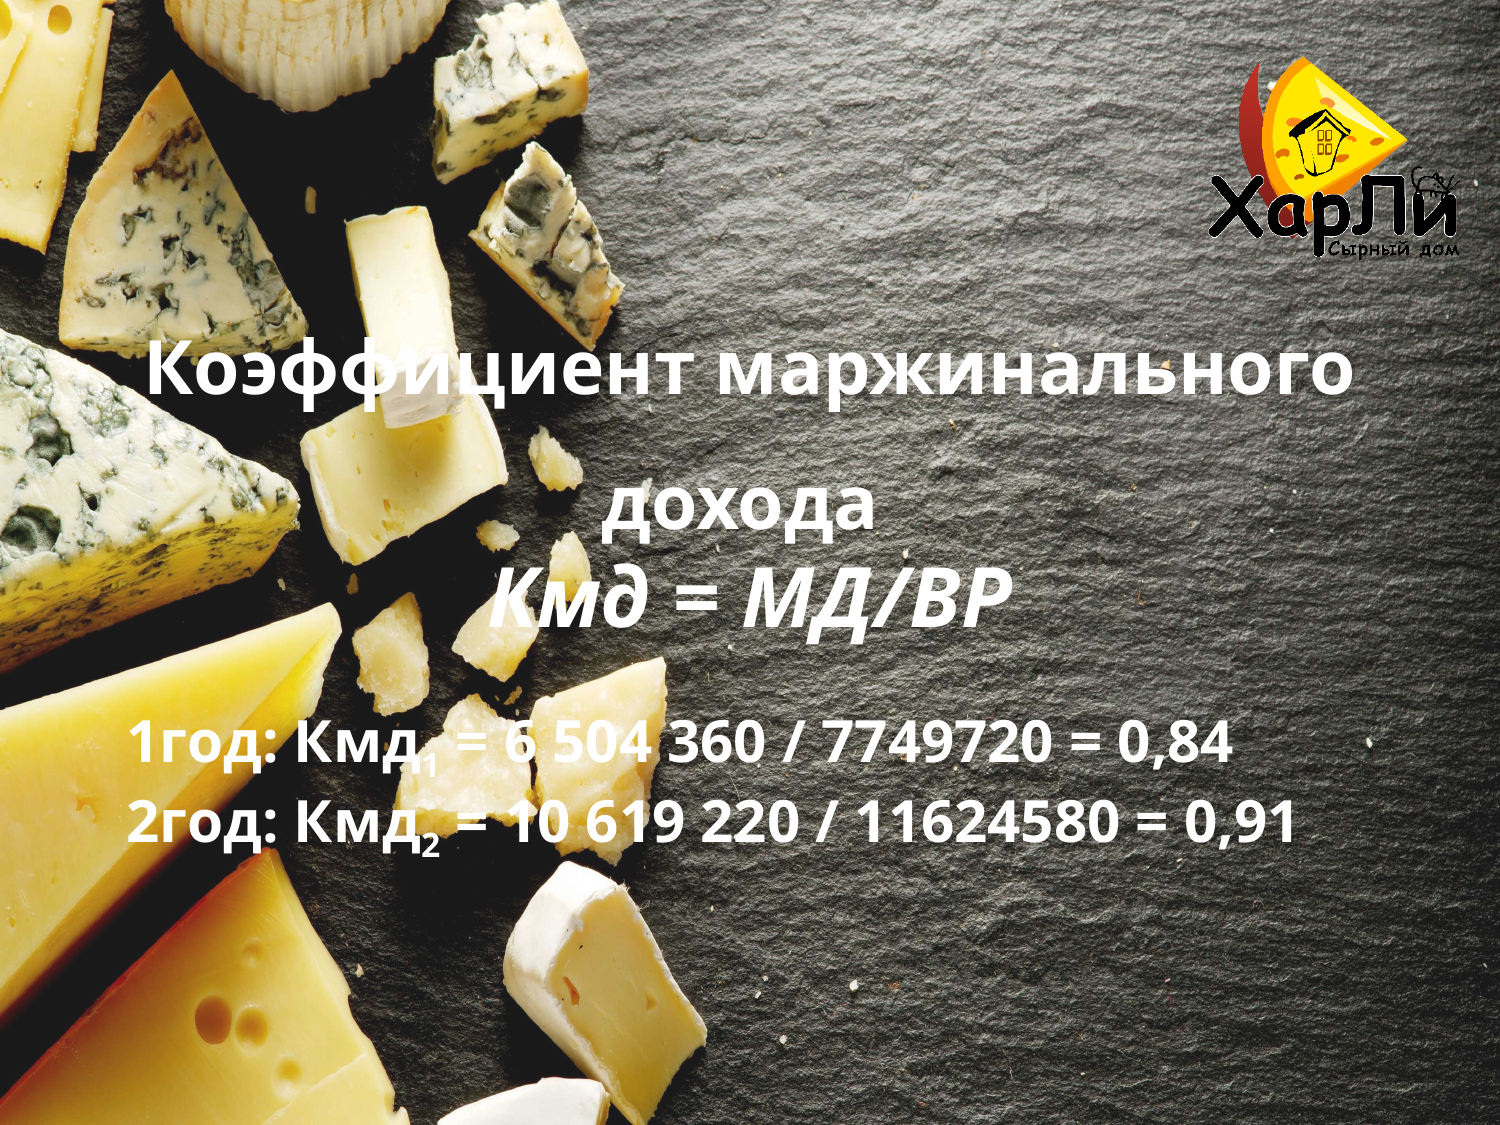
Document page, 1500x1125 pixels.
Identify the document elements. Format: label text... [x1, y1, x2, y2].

picture [1198, 47, 1470, 271]
text_box Коэффициент маржинального дохода Кмд = МД/ВР 1год: Кмд1 = 6 504 360 / 7749720 = 0,84 2год: Кмд2 = 10 619 220 / 11624580 = 0,91 [112, 267, 1388, 872]
